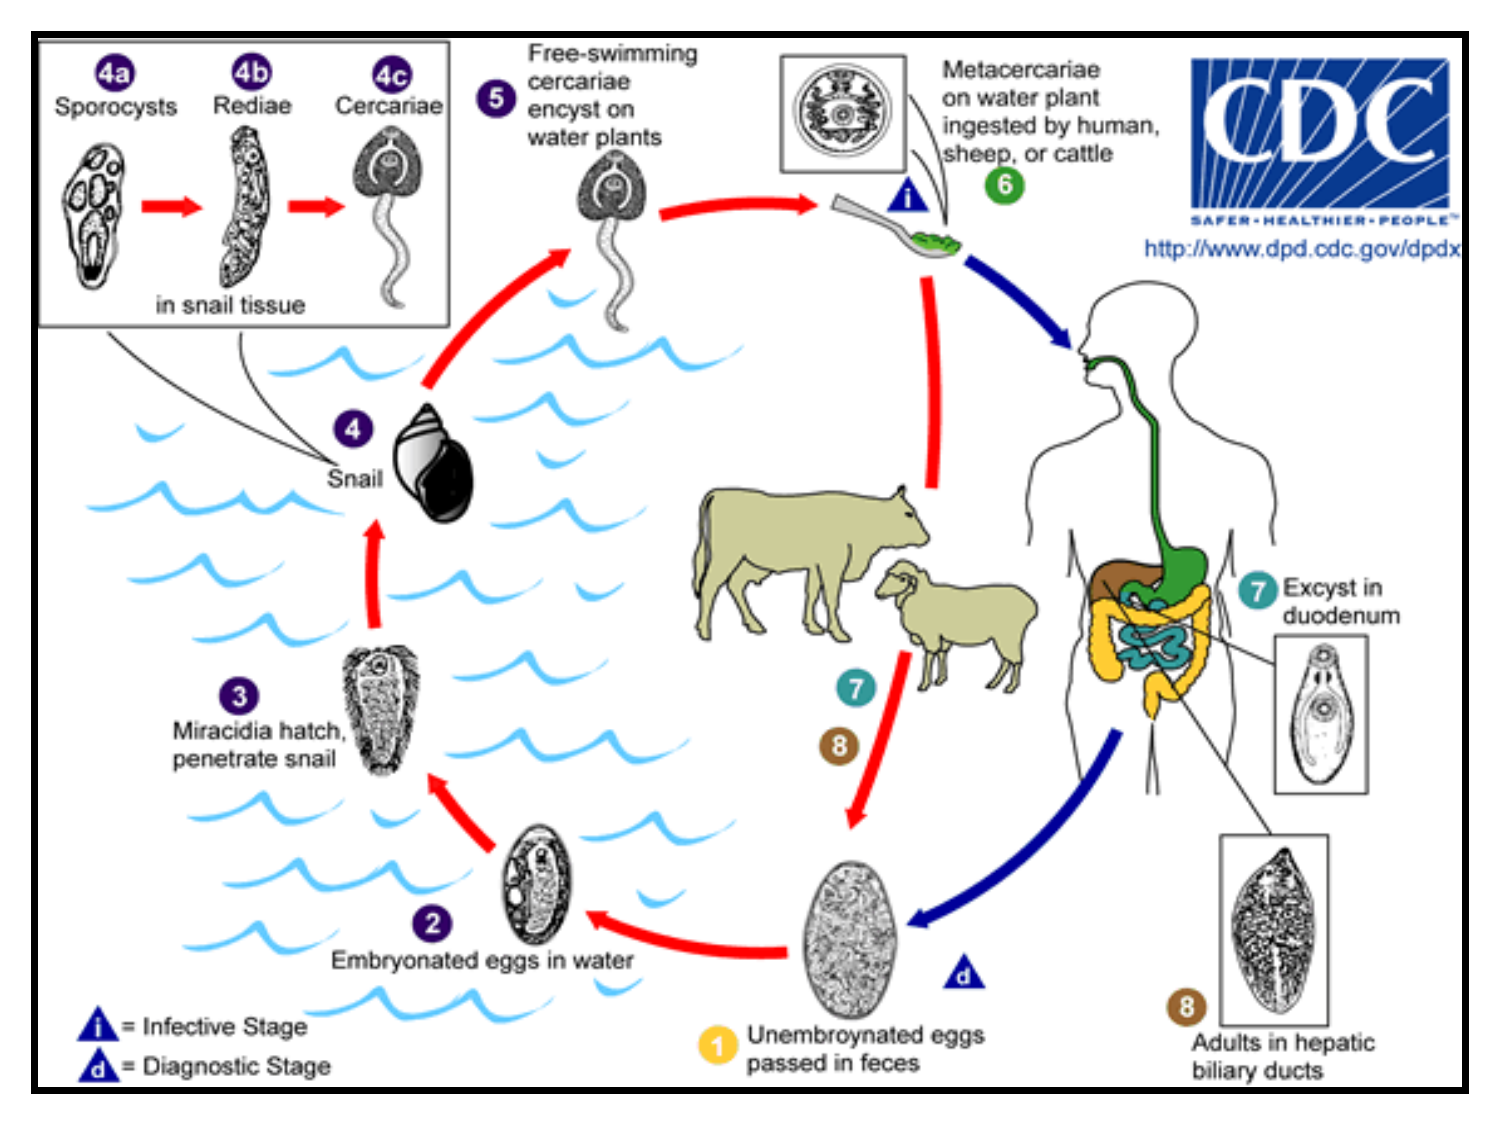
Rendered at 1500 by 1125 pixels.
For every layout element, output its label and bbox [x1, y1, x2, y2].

picture [37, 37, 1463, 1088]
